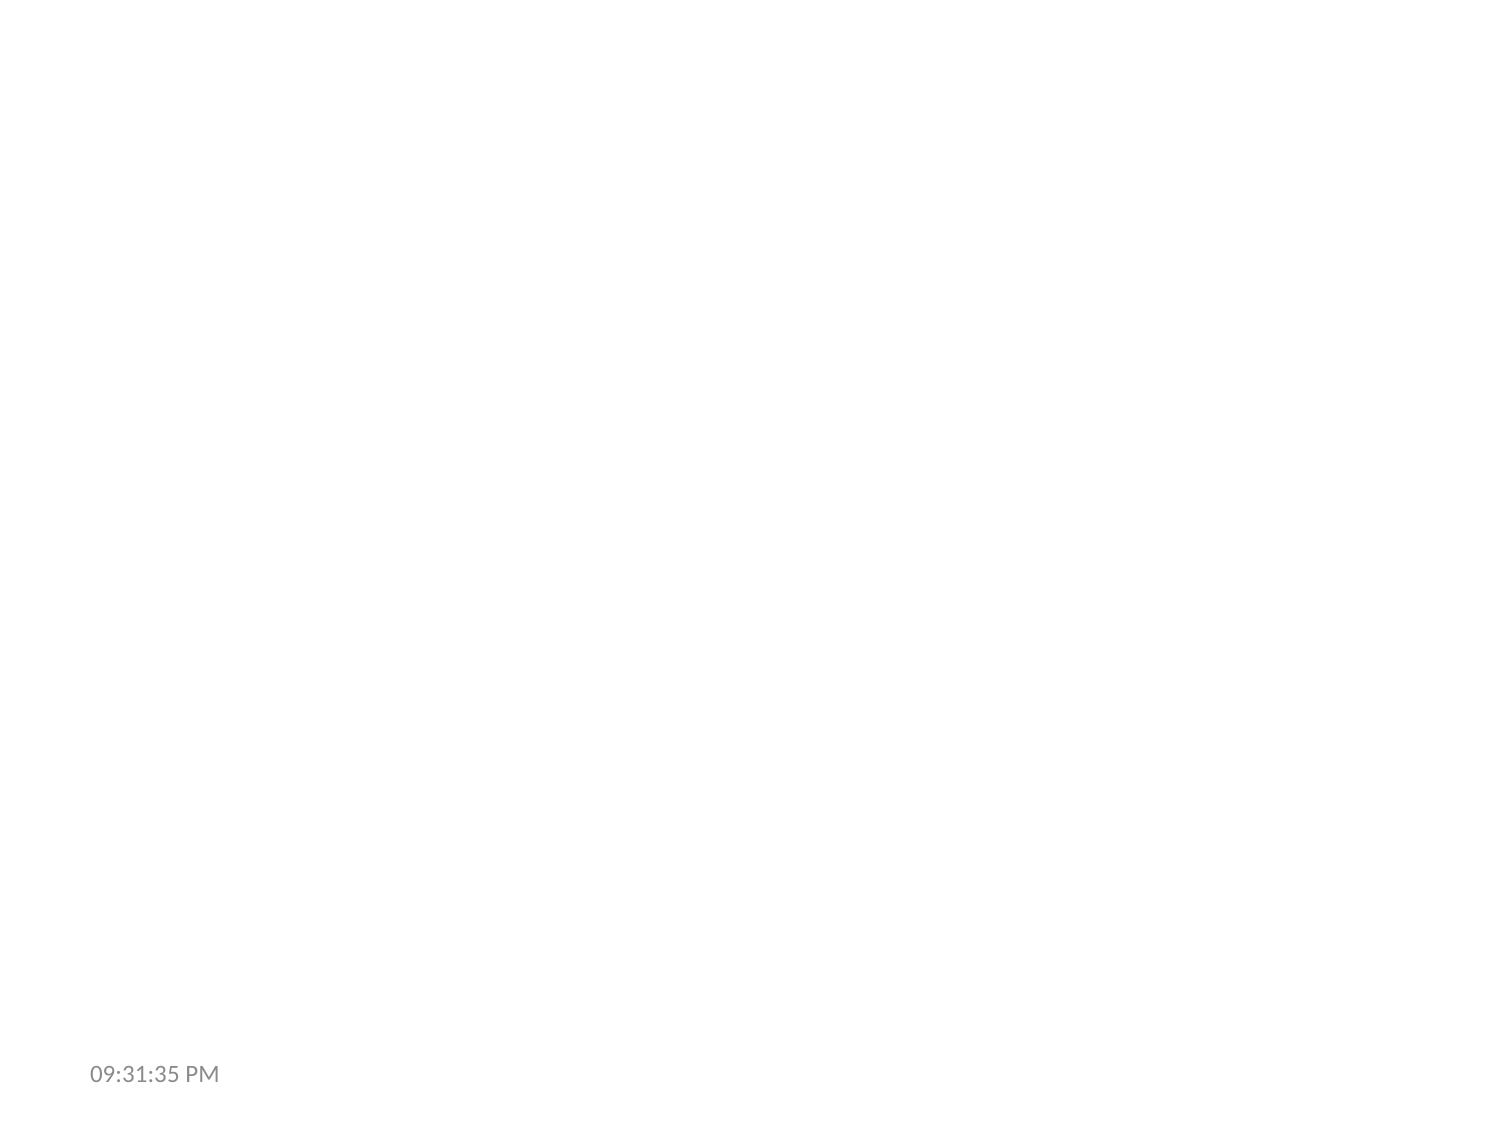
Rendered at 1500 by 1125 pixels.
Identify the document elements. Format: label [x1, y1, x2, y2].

slide_number [75, 1042, 425, 1103]
